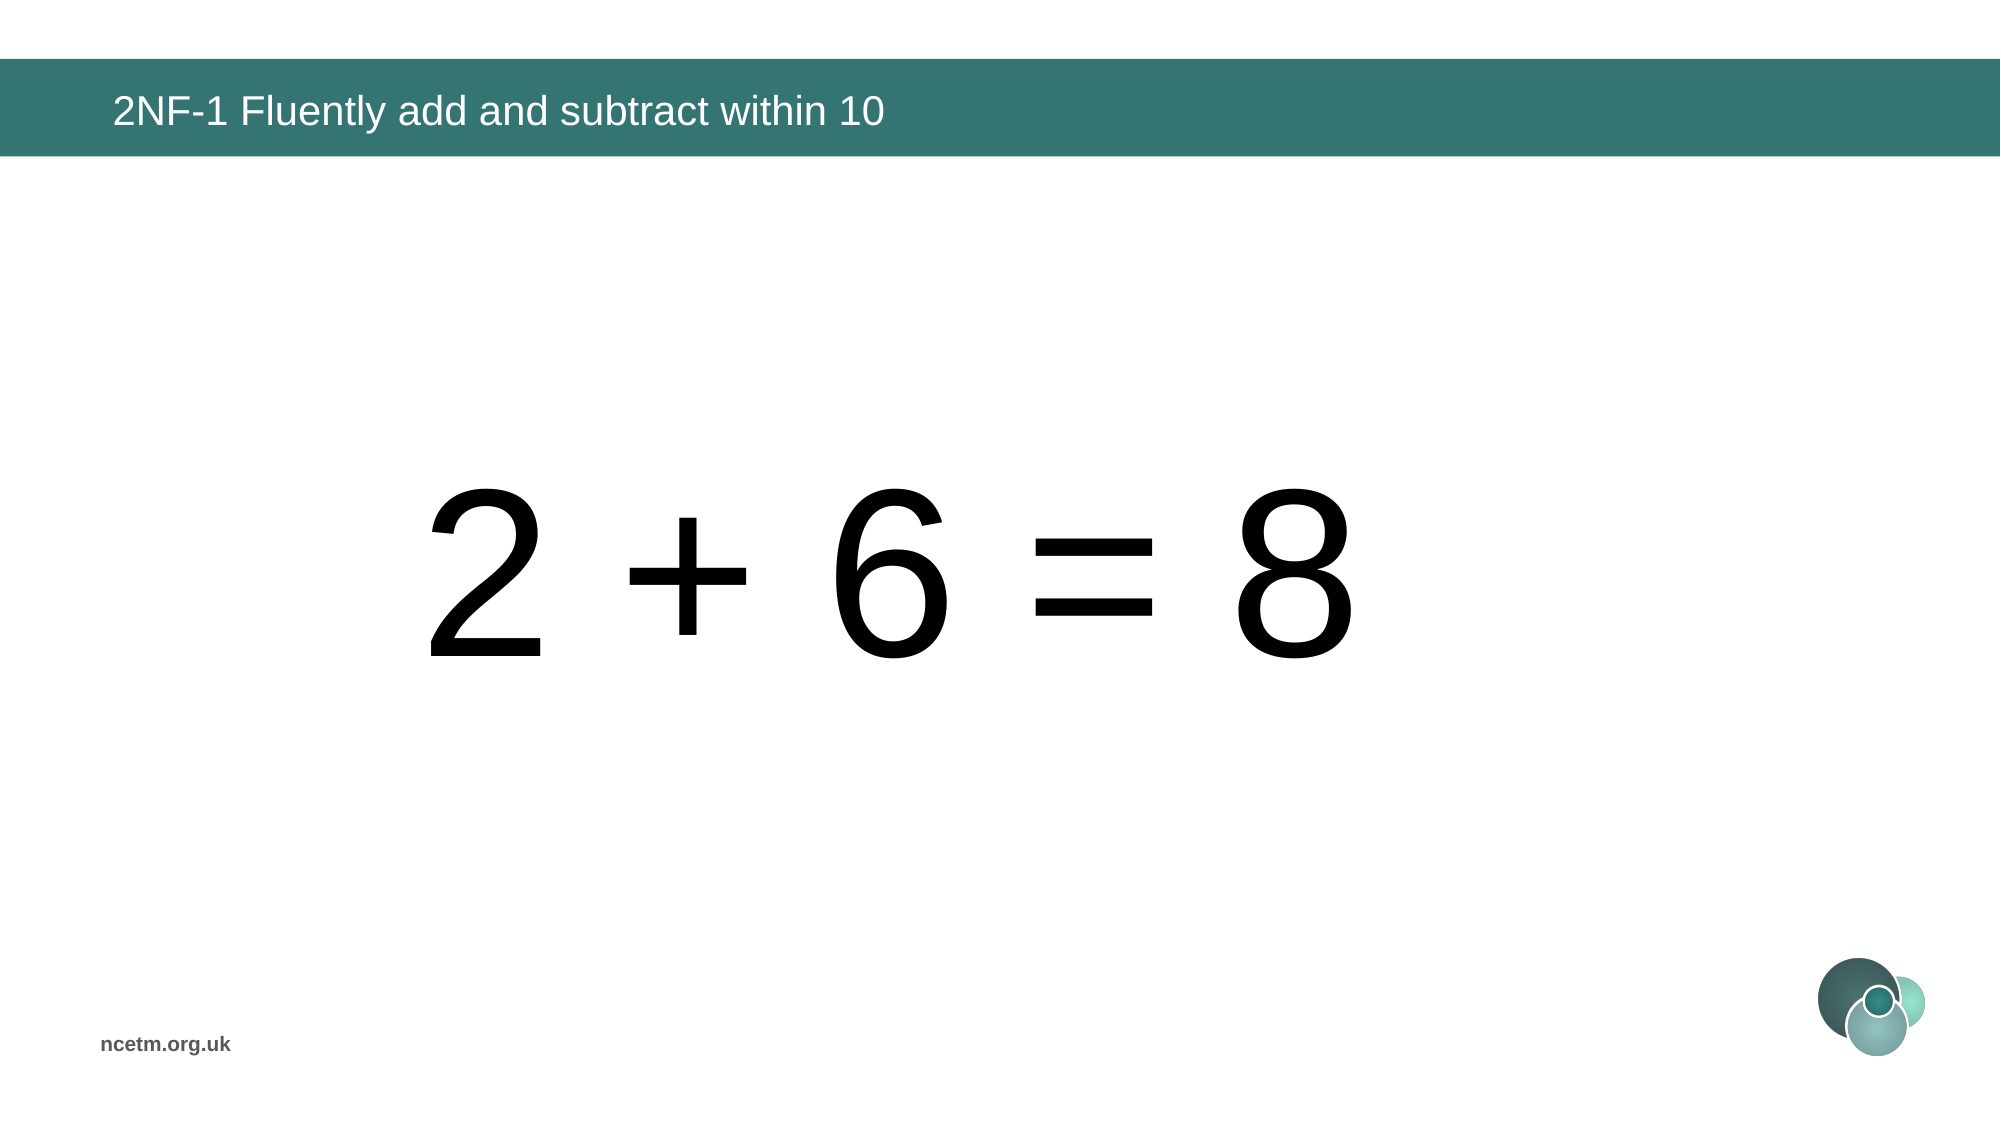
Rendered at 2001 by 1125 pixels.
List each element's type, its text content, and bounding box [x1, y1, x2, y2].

text_box 2 + 6 = [404, 409, 1213, 712]
text_box 8 [1213, 409, 1377, 712]
picture [1818, 958, 1925, 1056]
title 2NF-1 Fluently add and subtract within 10 [97, 76, 1945, 147]
